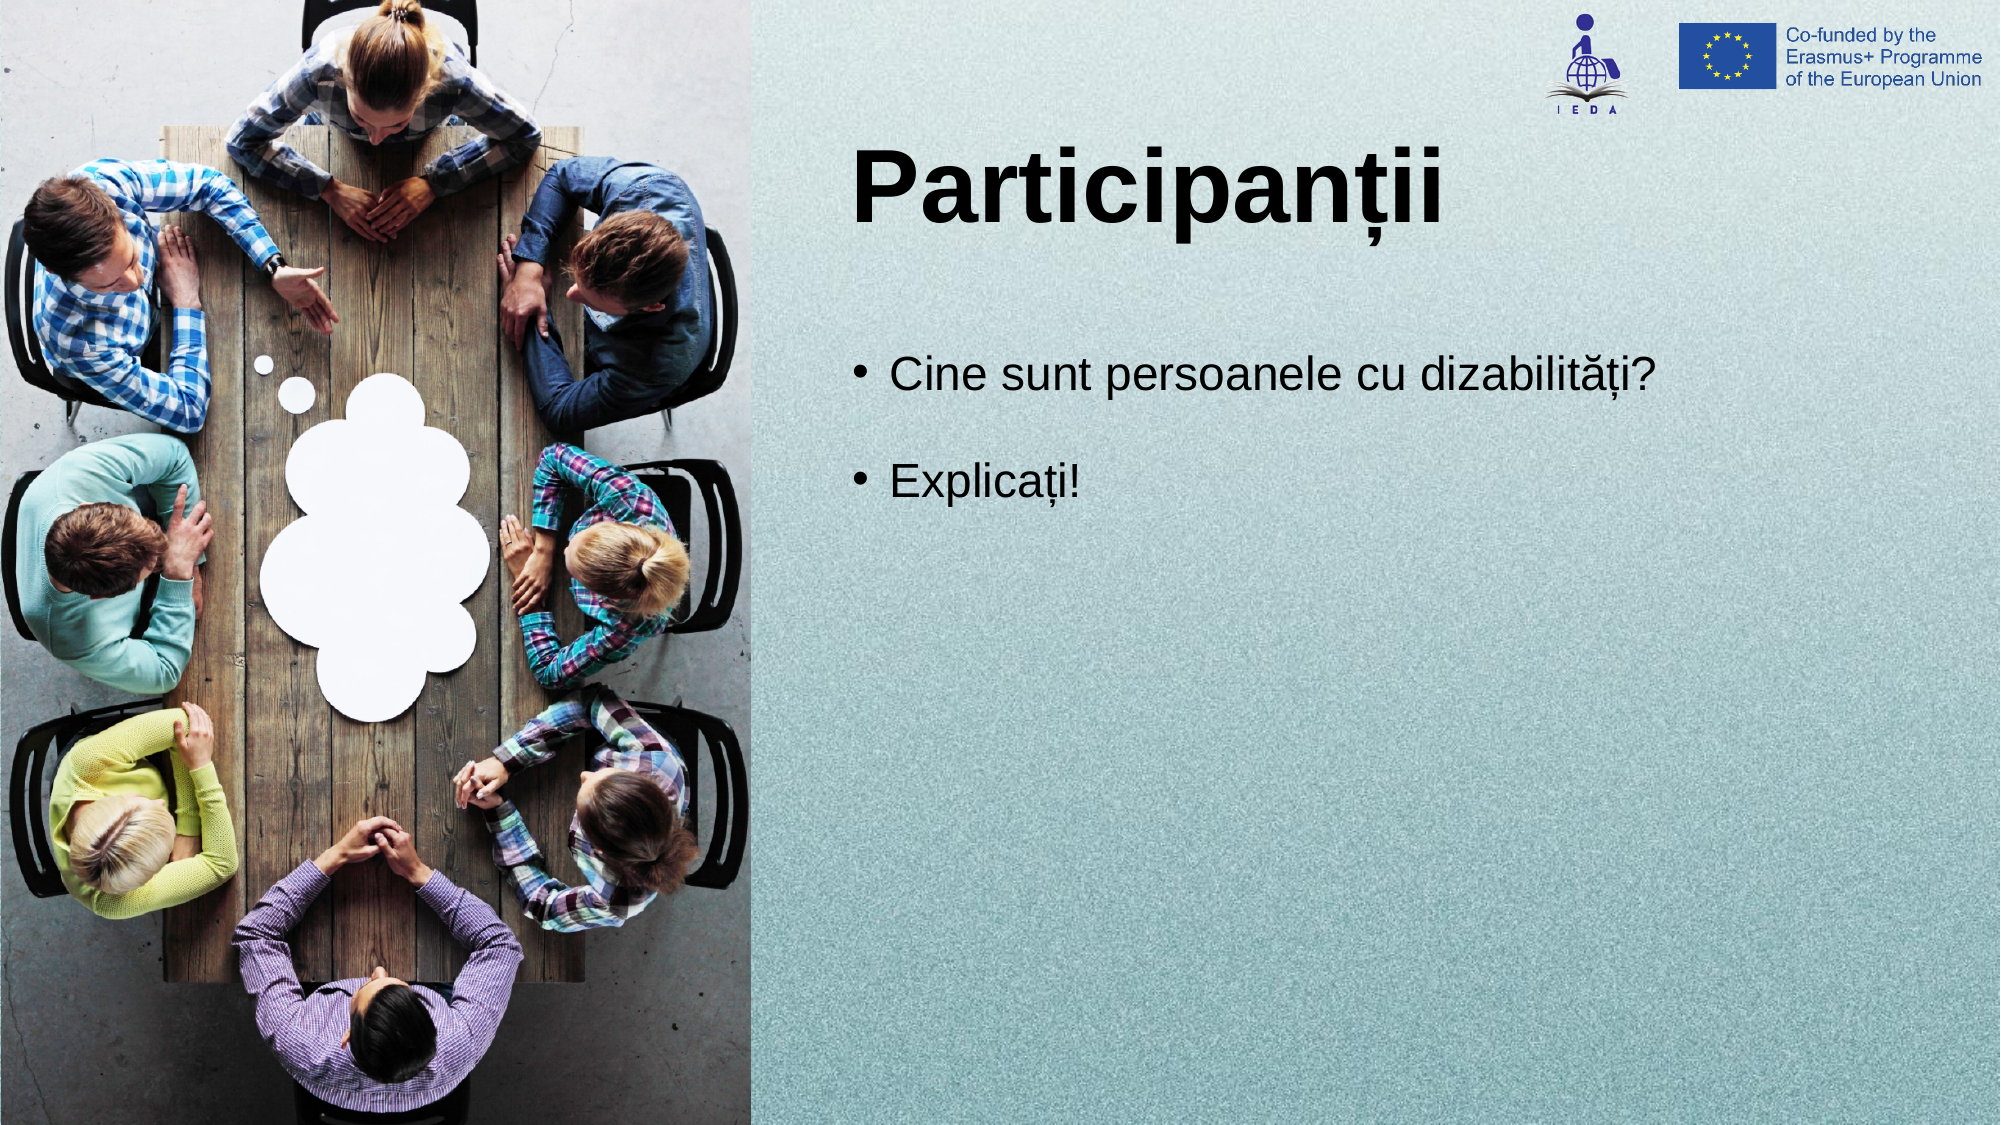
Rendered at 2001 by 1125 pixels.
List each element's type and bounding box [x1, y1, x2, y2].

picture [0, 0, 2000, 1125]
list [0, 187, 938, 938]
